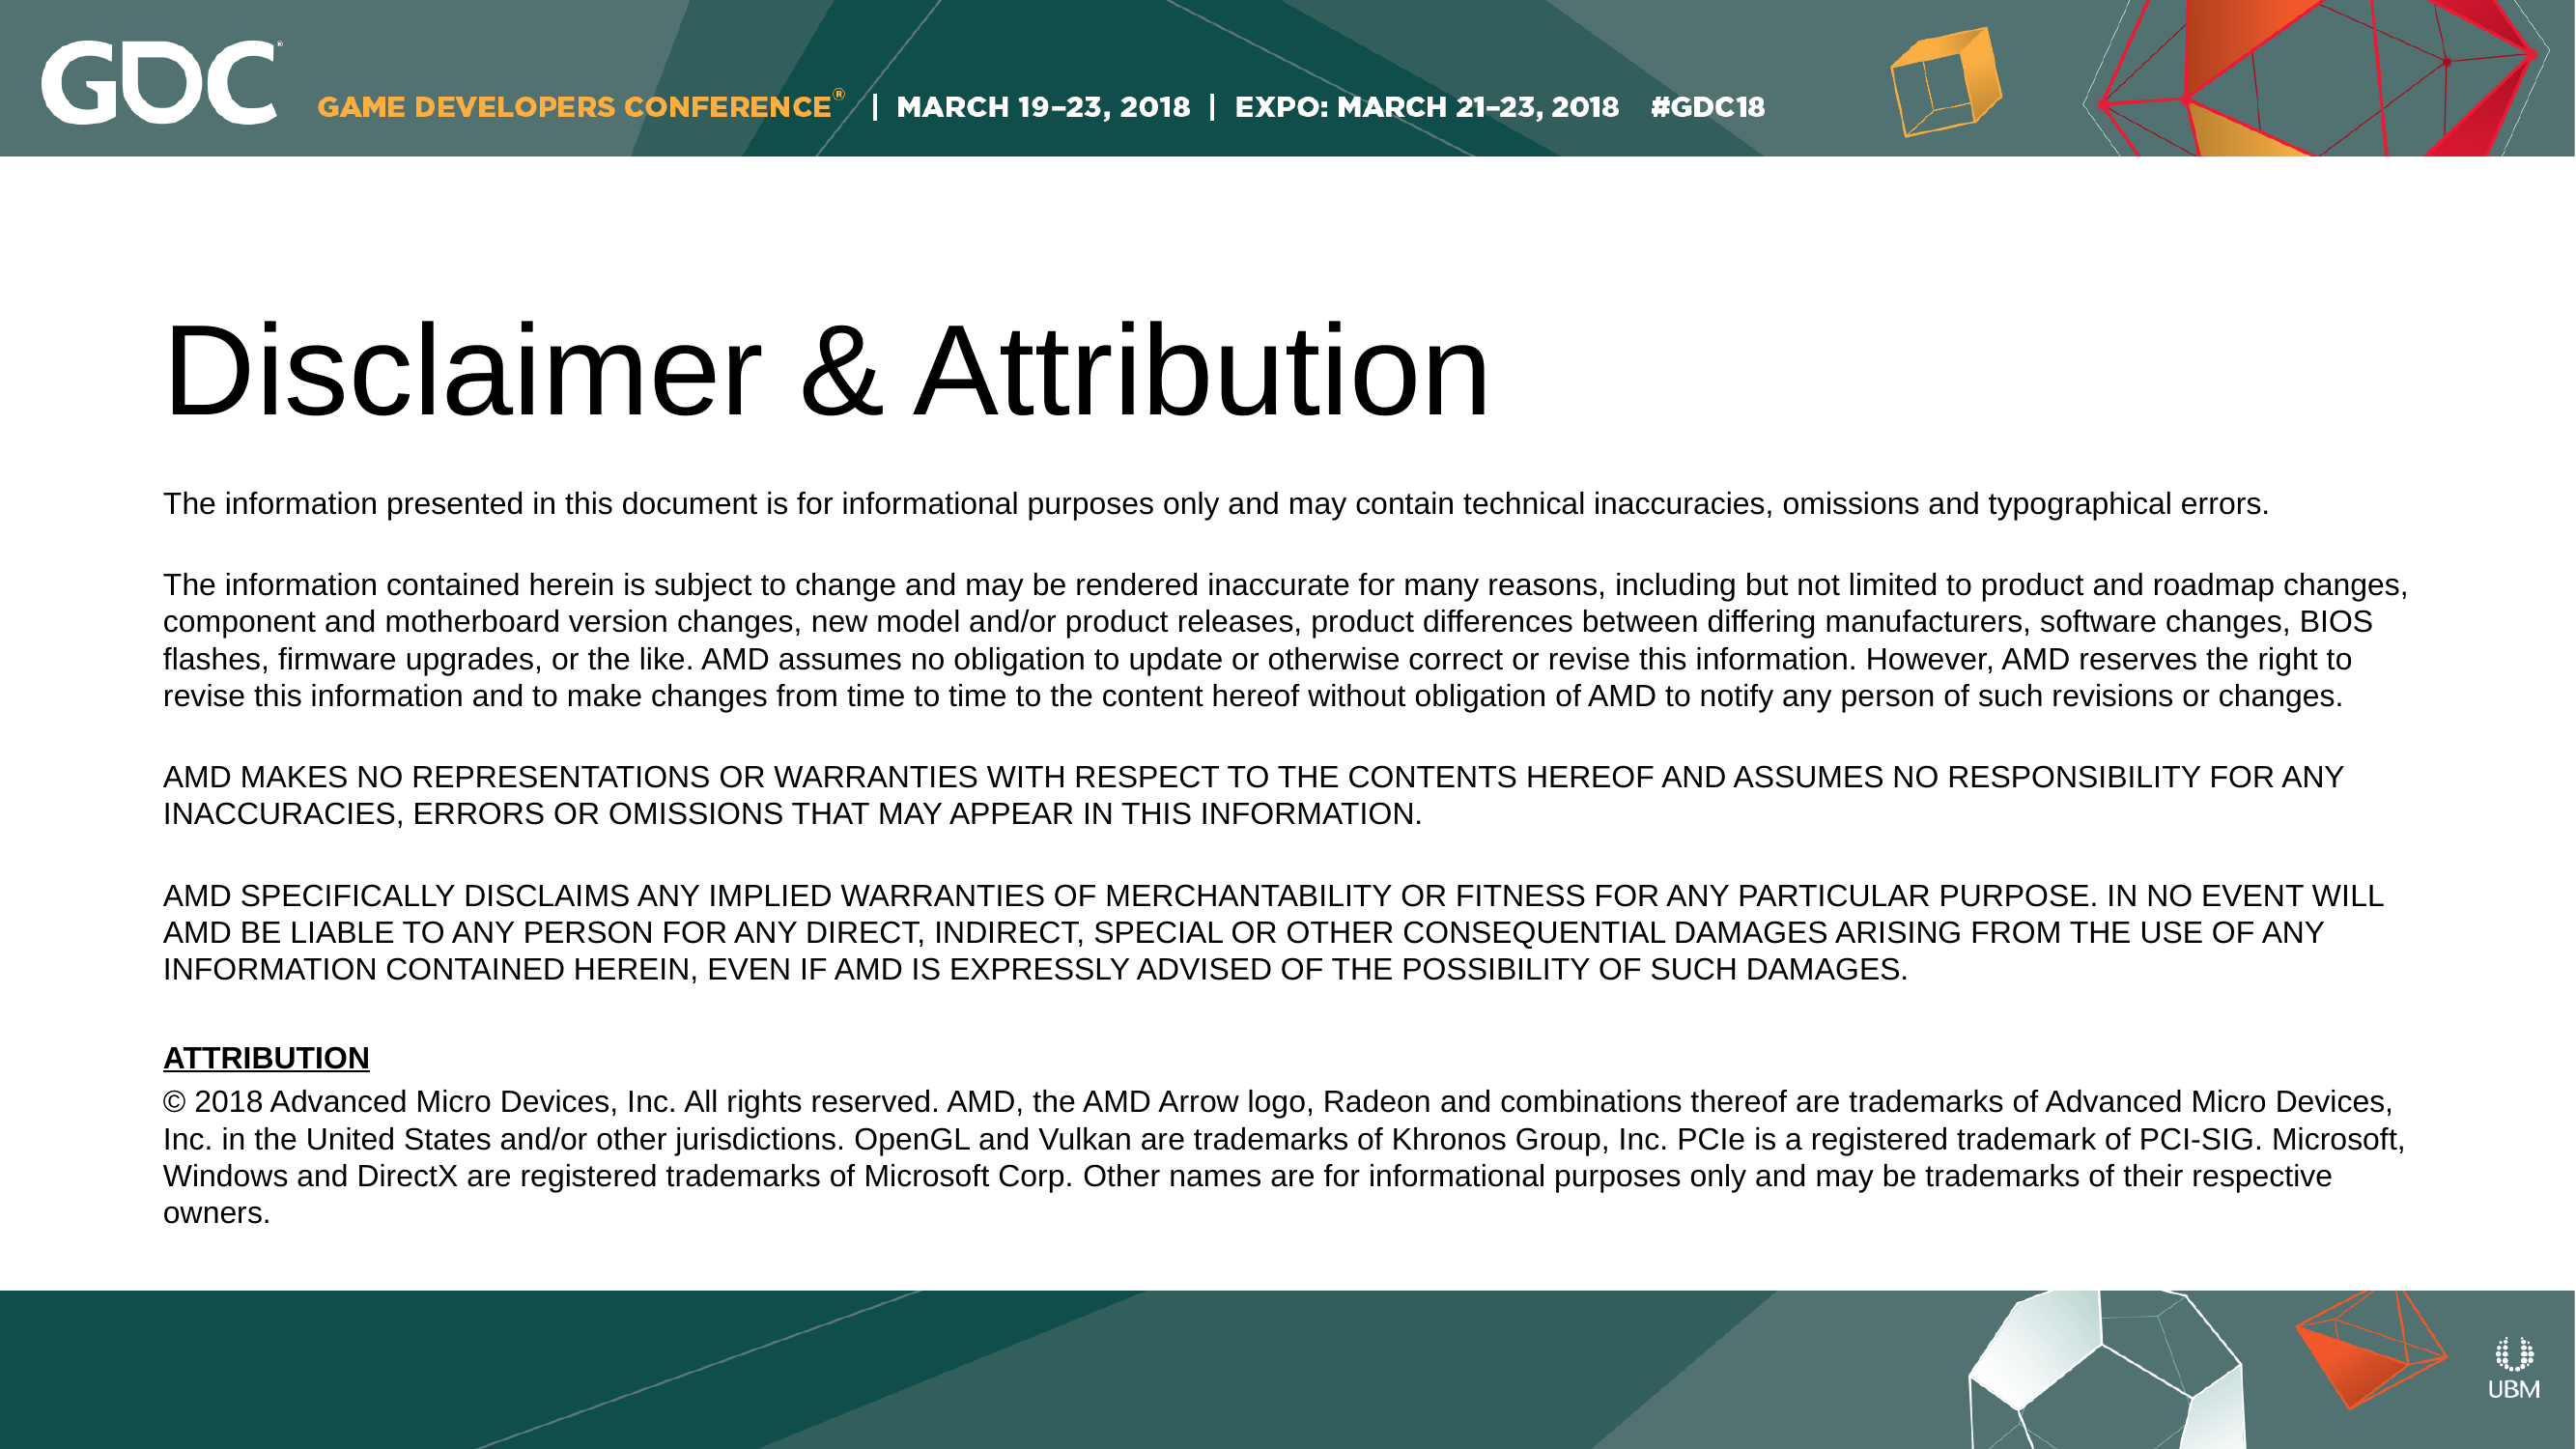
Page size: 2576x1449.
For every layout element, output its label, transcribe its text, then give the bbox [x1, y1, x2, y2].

list The information presented in this document is for informational purposes only and may contain technical inaccuracies, omissions and typographical errors. The information contained herein is subject to change and may be rendered inaccurate for many reasons, including but not limited to product and roadmap changes, component and motherboard version changes, new model and/or product releases, product differences between differing manufacturers, software changes, BIOS flashes, firmware upgrades, or the like. AMD assumes no obligation to update or otherwise correct or revise this information. However, AMD reserves the right to revise this information and to make changes from time to time to the content hereof without obligation of AMD to notify any person of such revisions or changes. AMD MAKES NO REPRESENTATIONS OR WARRANTIES WITH RESPECT TO THE CONTENTS HEREOF AND ASSUMES NO RESPONSIBILITY FOR ANY INACCURACIES, ERRORS OR OMISSIONS THAT MAY APPEAR IN THIS INFORMATION. AMD SPECIFICALLY DISCLAIMS ANY IMPLIED WARRANTIES OF MERCHANTABILITY OR FITNESS FOR ANY PARTICULAR PURPOSE. IN NO EVENT WILL AMD BE LIABLE TO ANY PERSON FOR ANY DIRECT, INDIRECT, SPECIAL OR OTHER CONSEQUENTIAL DAMAGES ARISING FROM THE USE OF ANY INFORMATION CONTAINED HEREIN, EVEN IF AMD IS EXPRESSLY ADVISED OF THE POSSIBILITY OF SUCH DAMAGES. ATTRIBUTION © 2018 Advanced Micro Devices, Inc. All rights reserved. AMD, the AMD Arrow logo, Radeon and combinations thereof are trademarks of Advanced Micro Devices, Inc. in the United States and/or other jurisdictions. OpenGL and Vulkan are trademarks of Khronos Group, Inc. PCIe is a registered trademark of PCI-SIG. Microsoft, Windows and DirectX are registered trademarks of Microsoft Corp. Other names are for informational purposes only and may be trademarks of their respective owners. [150, 469, 2426, 1287]
picture [0, 0, 2575, 1449]
title Disclaimer & Attribution [150, 272, 2426, 469]
